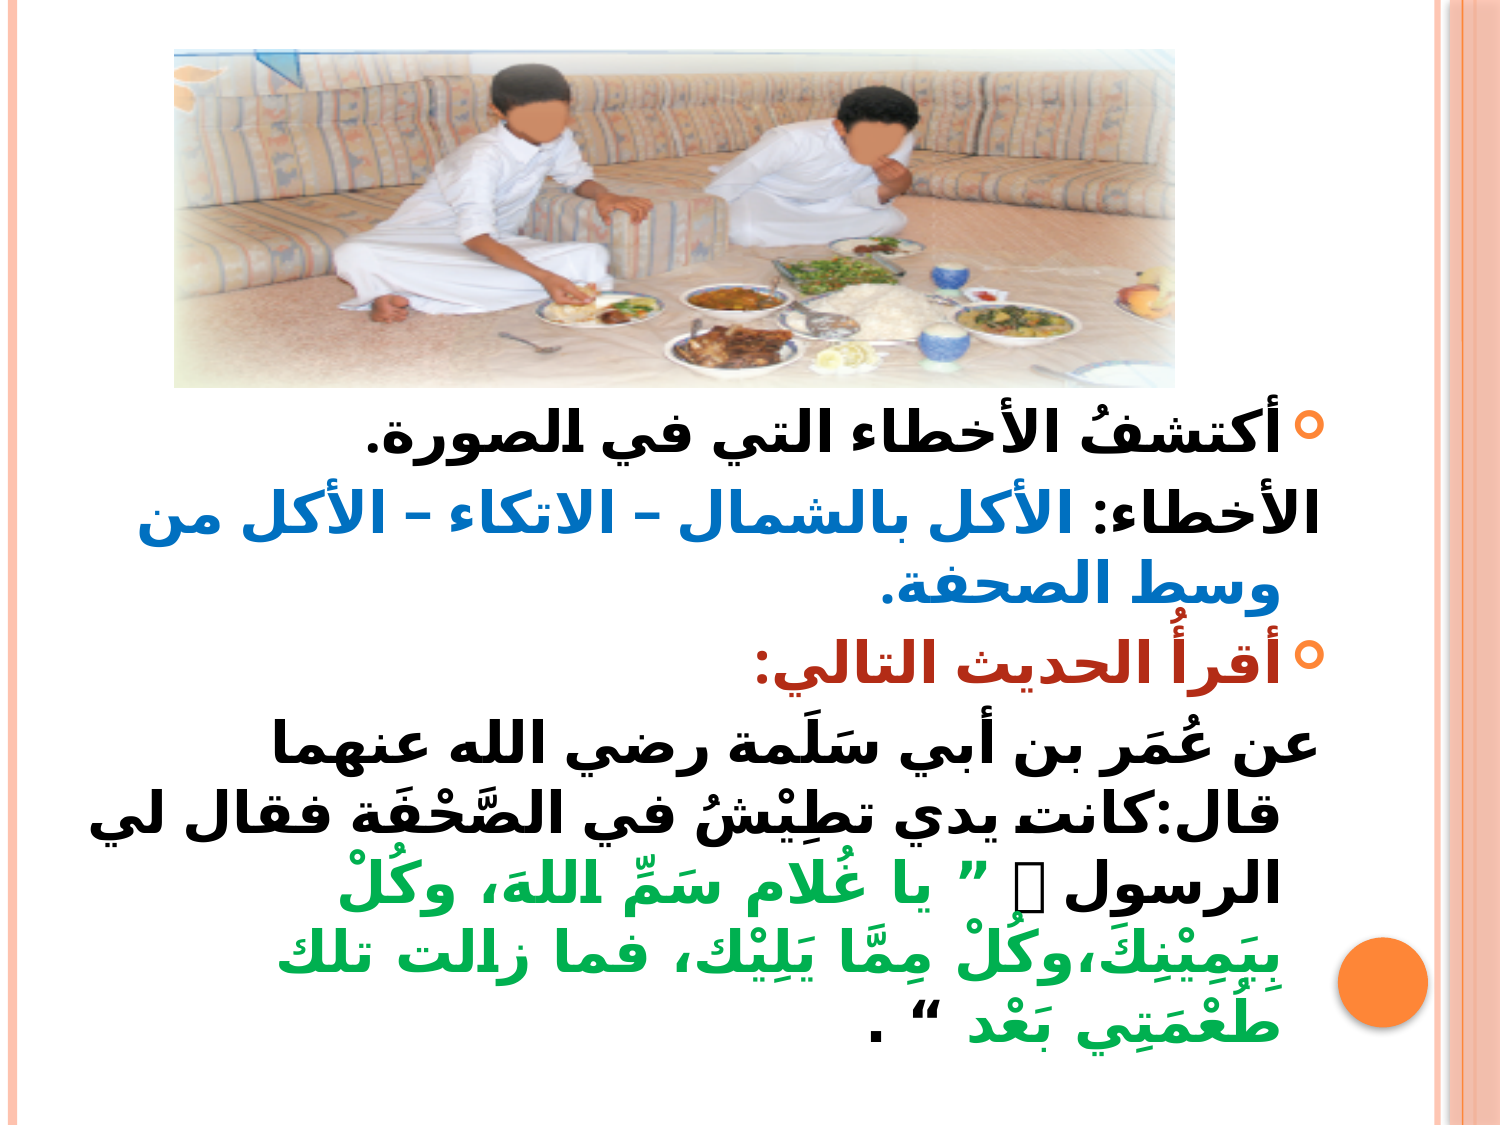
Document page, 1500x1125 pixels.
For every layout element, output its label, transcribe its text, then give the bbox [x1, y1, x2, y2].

picture [174, 49, 1176, 388]
list أكتشفُ الأخطاء التي في الصورة. الأخطاء: الأكل بالشمال – الاتكاء – الأكل من وسط الصحفة. أقرأُ الحديث التالي: عن عُمَر بن أبي سَلَمة رضي الله عنهما قال:كانت يدي تطِيْشُ في الصَّحْفَة فقال لي الرسول  ” يا غُلام سَمِّ اللهَ، وكُلْ بِيَمِيْنِكَ،وكُلْ مِمَّا يَلِيْك، فما زالت تلك طُعْمَتِي بَعْد “ . [37, 387, 1338, 1062]
